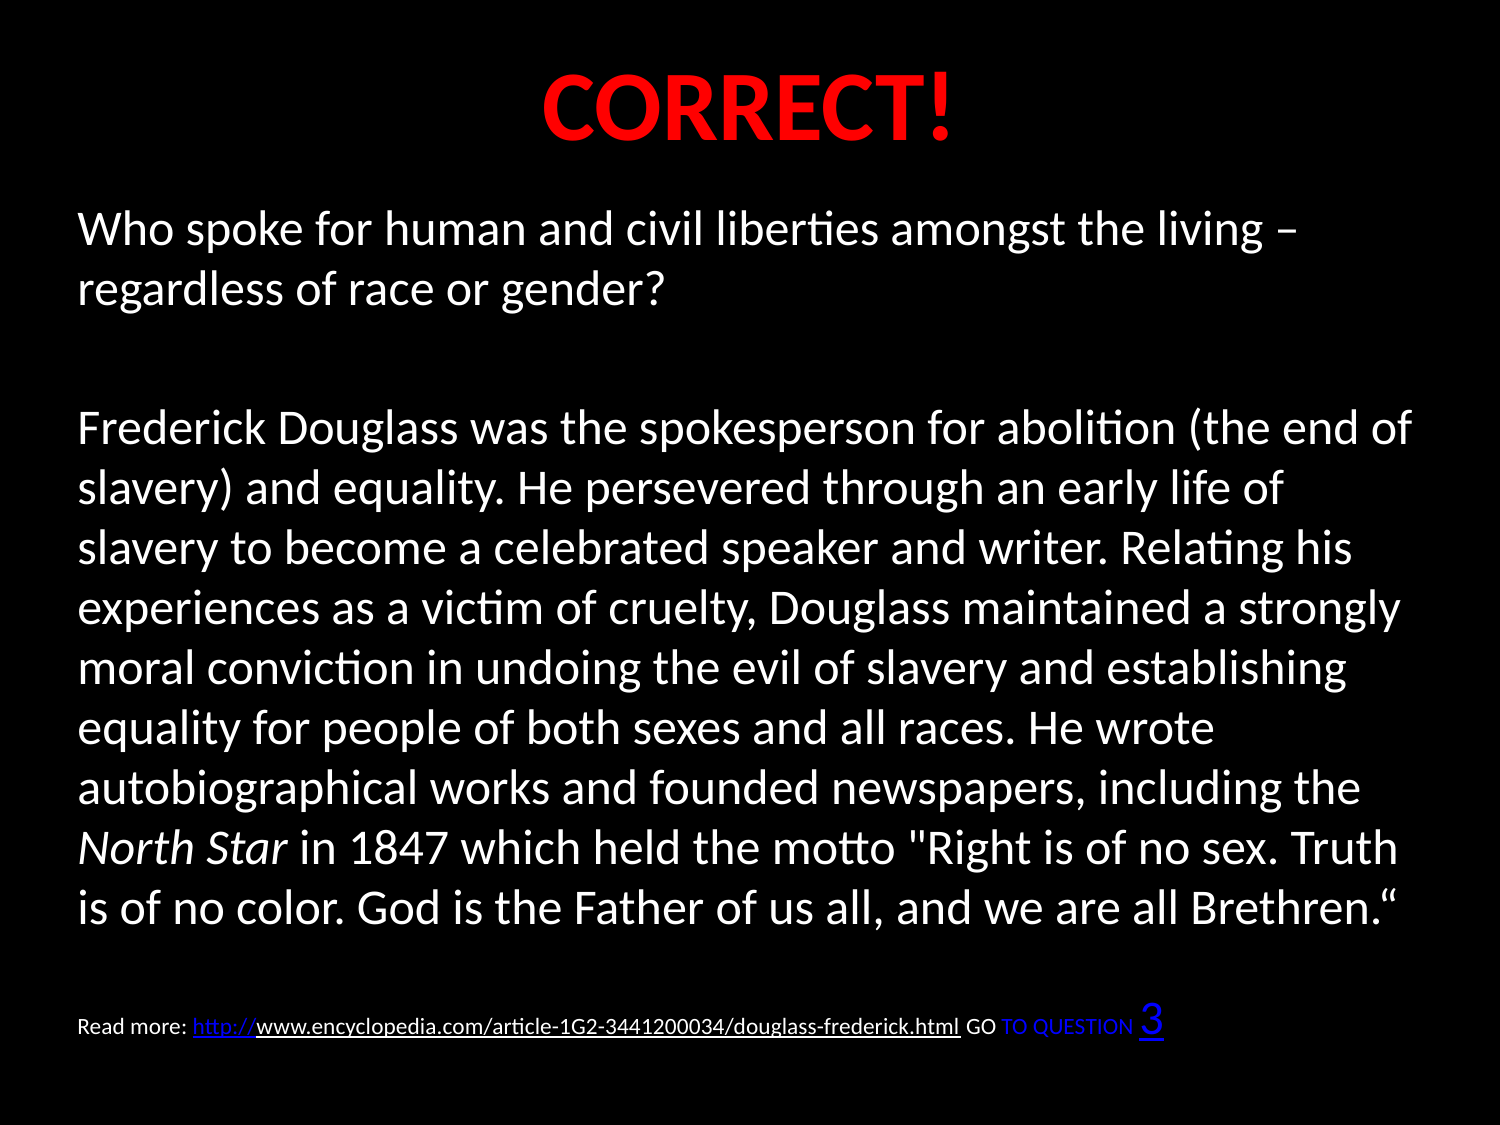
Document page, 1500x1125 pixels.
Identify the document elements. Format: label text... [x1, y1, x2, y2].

list Who spoke for human and civil liberties amongst the living – regardless of race or gender? Frederick Douglass was the spokesperson for abolition (the end of slavery) and equality. He persevered through an early life of slavery to become a celebrated speaker and writer. Relating his experiences as a victim of cruelty, Douglass maintained a strongly moral conviction in undoing the evil of slavery and establishing equality for people of both sexes and all races. He wrote autobiographical works and founded newspapers, including the North Star in 1847 which held the motto "Right is of no sex. Truth is of no color. God is the Father of us all, and we are all Brethren.“ Read more: http://www.encyclopedia.com/article-1G2-3441200034/douglass-frederick.html GO TO QUESTION 3 [62, 187, 1438, 1063]
title CORRECT! [75, 87, 1425, 187]
